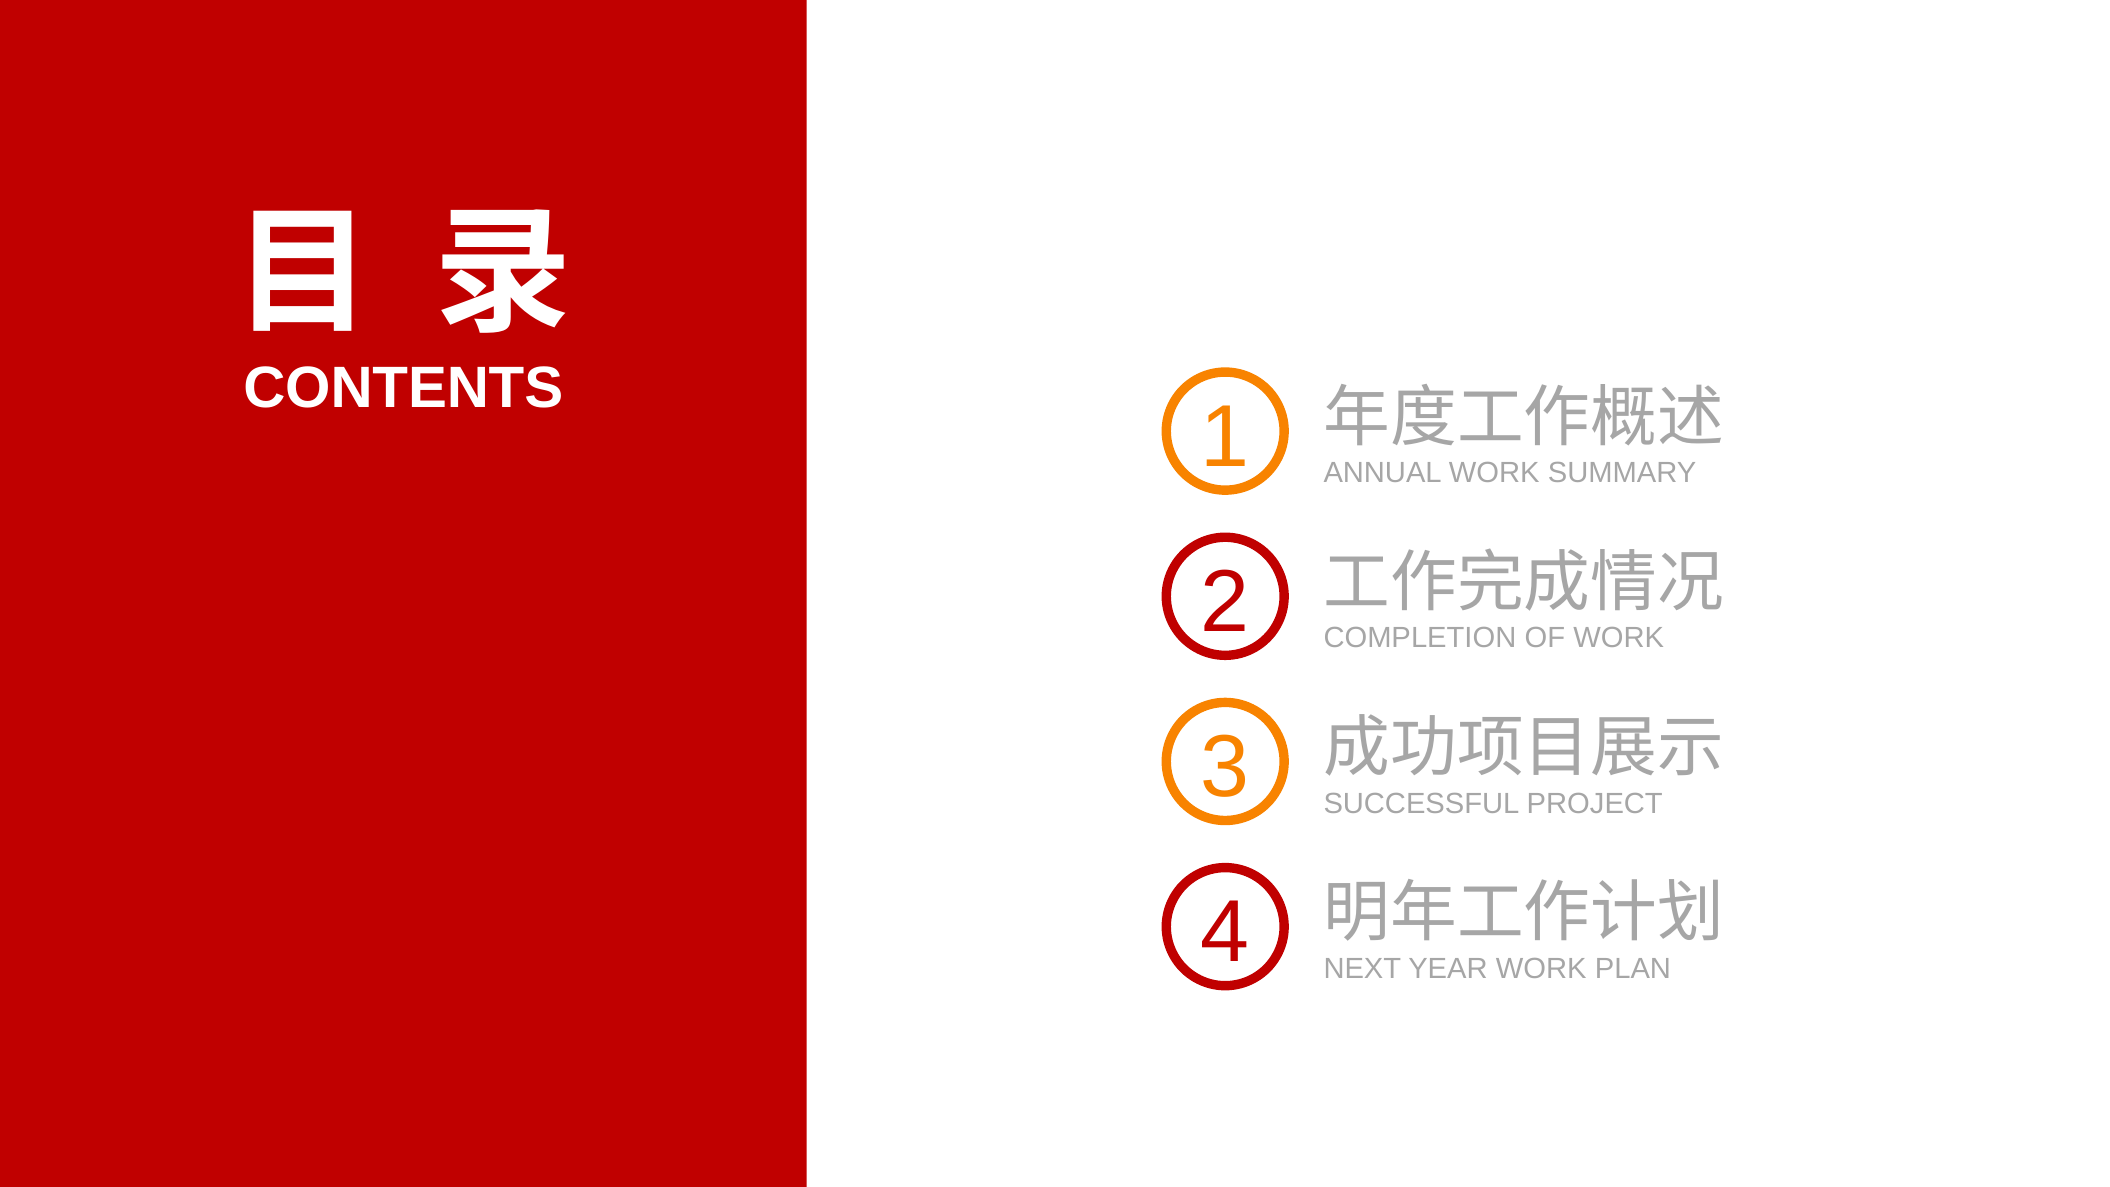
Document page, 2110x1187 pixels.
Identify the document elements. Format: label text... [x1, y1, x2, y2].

text_box 工作完成情况 COMPLETION OF WORK [1323, 538, 1768, 654]
text_box 成功项目展示 SUCCESSFUL PROJECT [1323, 703, 1768, 819]
text_box 目 录 [203, 183, 603, 349]
text_box [0, 0, 808, 1187]
text_box CONTENTS [205, 349, 601, 420]
text_box 1 [1166, 372, 1285, 491]
text_box 2 [1166, 537, 1285, 656]
text_box 年度工作概述 ANNUAL WORK SUMMARY [1323, 373, 1768, 489]
text_box 明年工作计划 NEXT YEAR WORK PLAN [1323, 869, 1768, 985]
text_box 3 [1166, 702, 1285, 821]
text_box 4 [1166, 867, 1285, 986]
